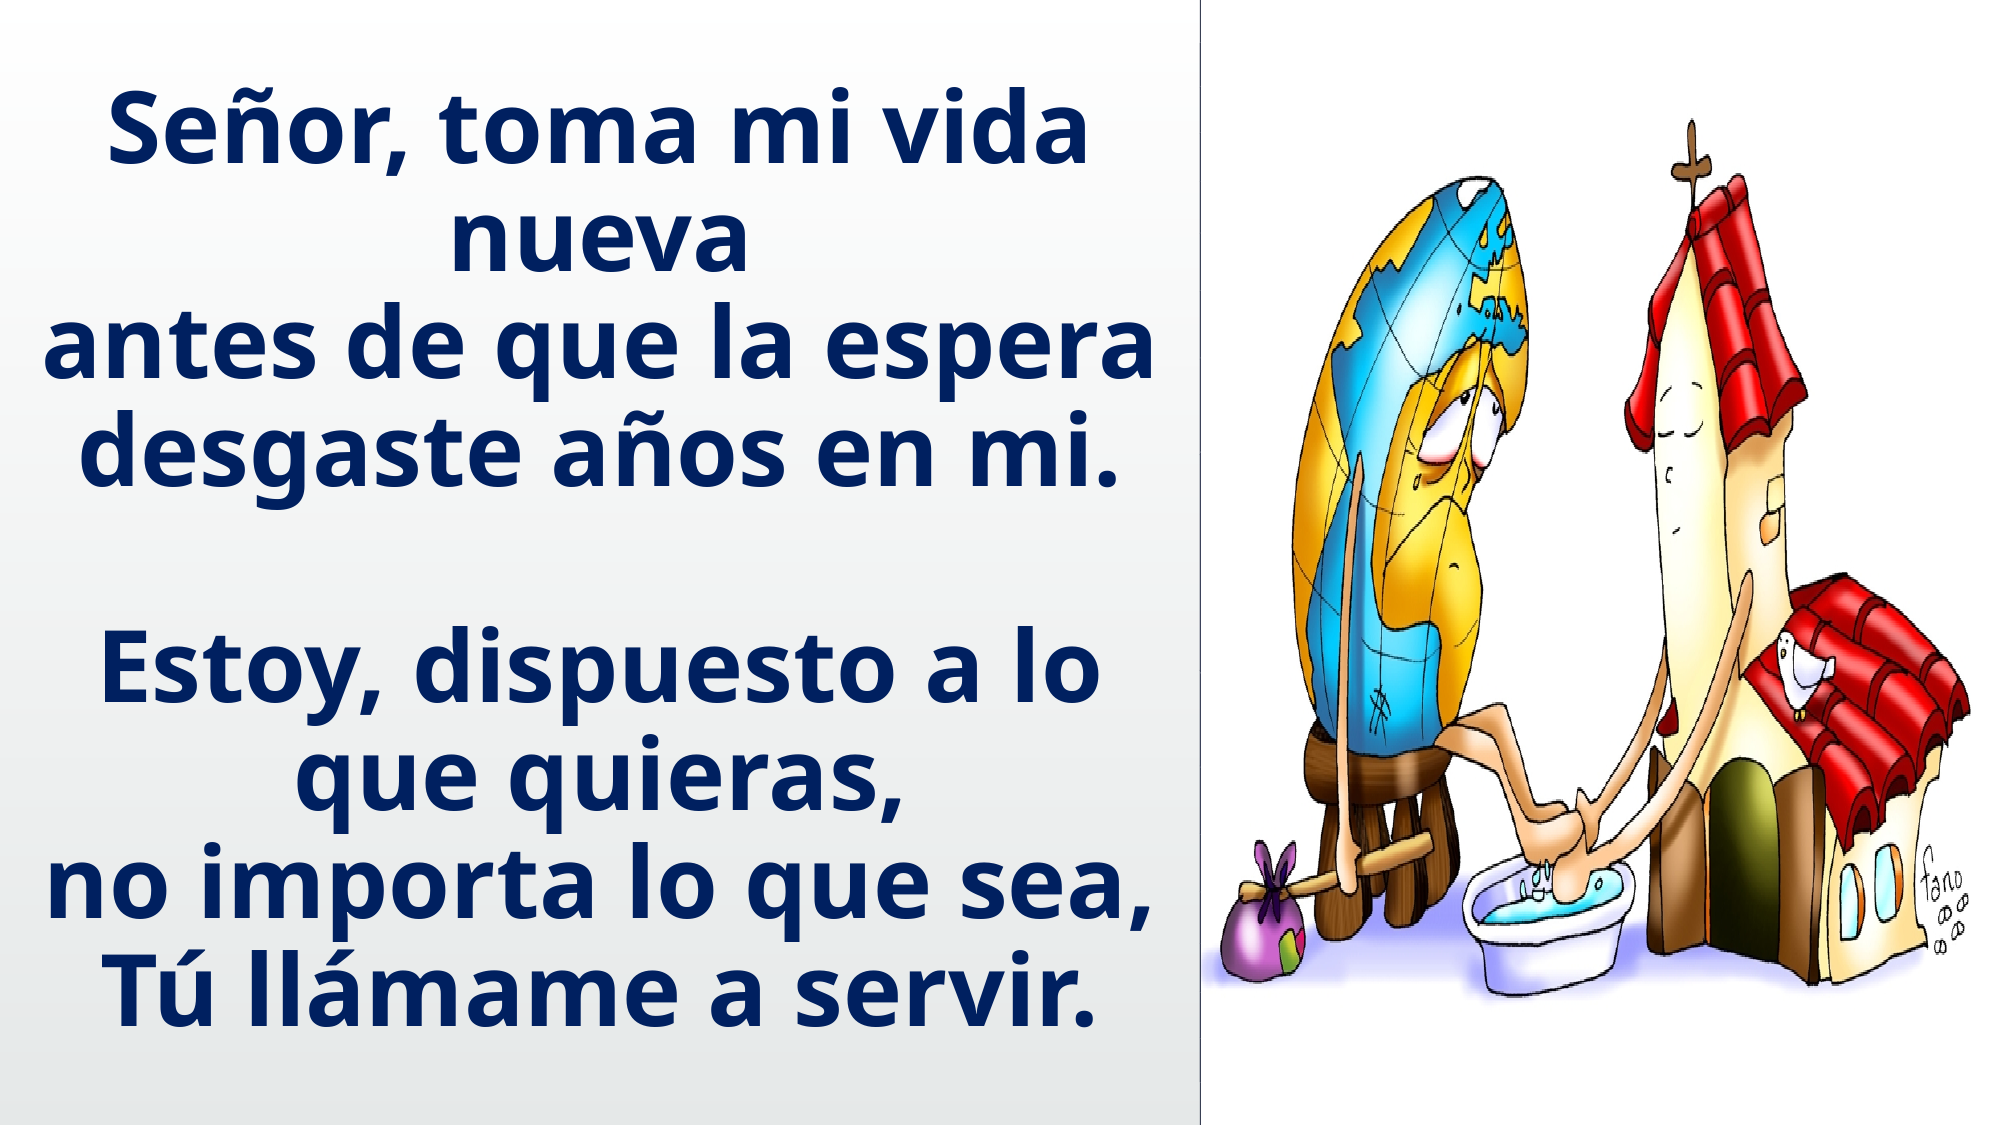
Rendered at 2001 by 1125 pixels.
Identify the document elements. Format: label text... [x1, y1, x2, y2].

title Señor, toma mi vida nueva antes de que la espera desgaste años en mi. Estoy, dispuesto a lo que quieras, no importa lo que sea, Tú llámame a servir. [0, 0, 1200, 1125]
picture [1200, 0, 2000, 1125]
